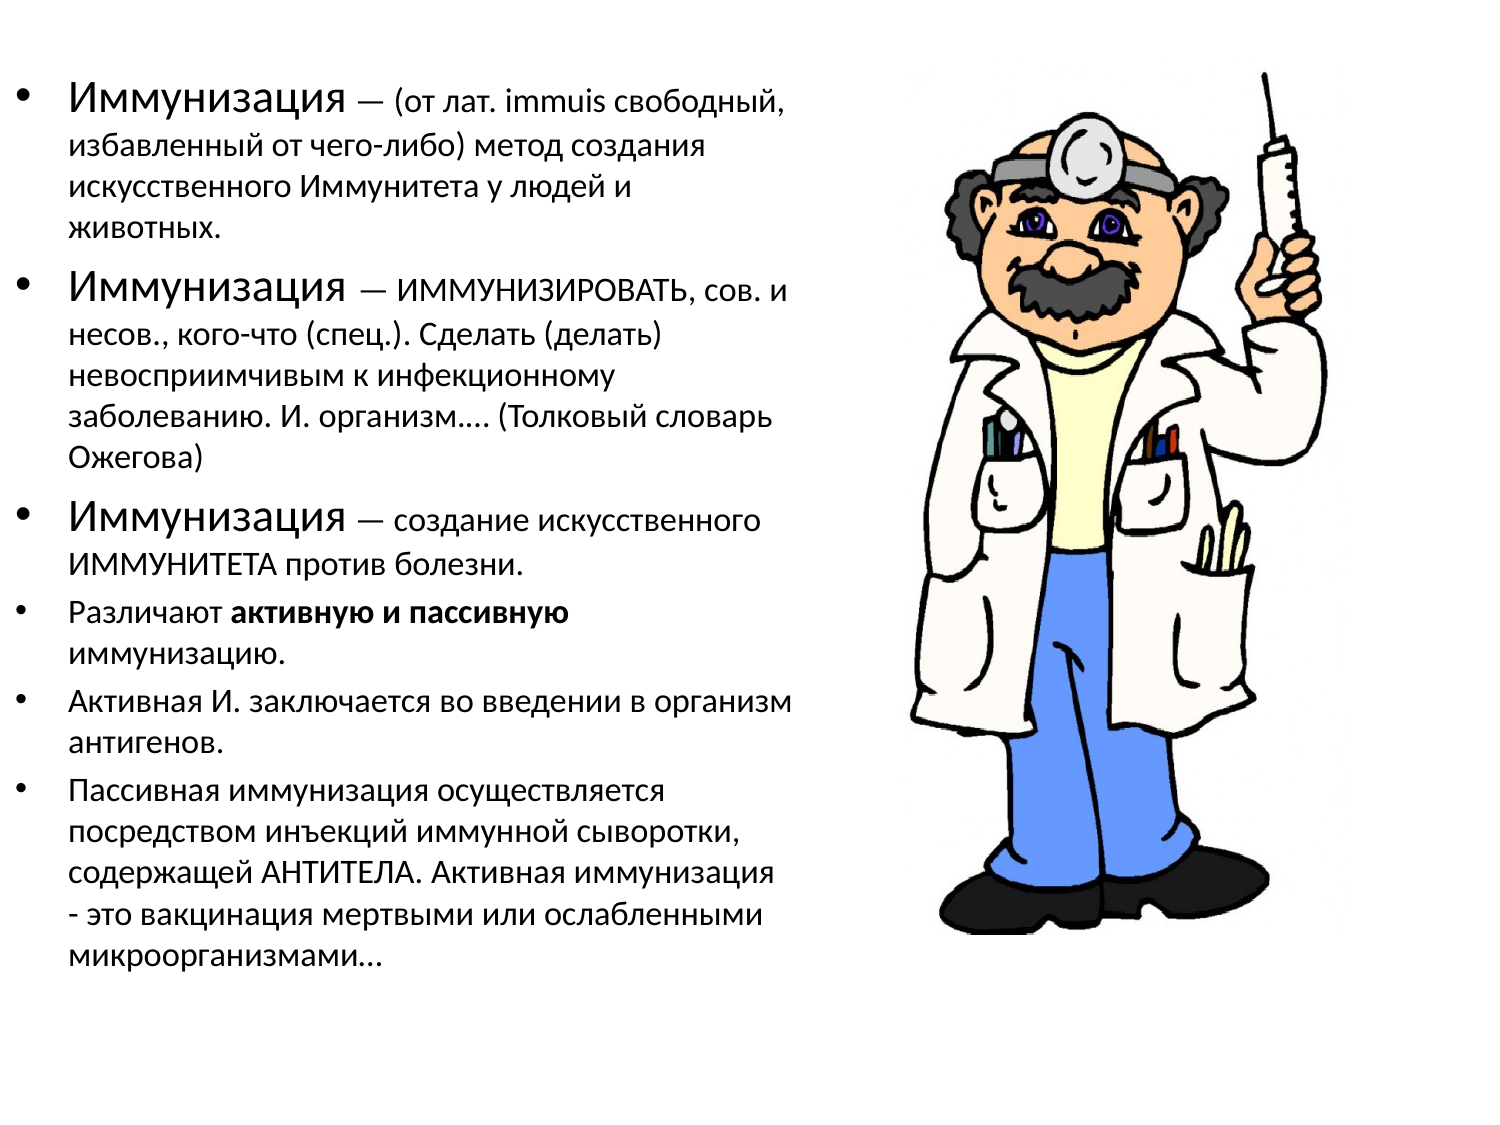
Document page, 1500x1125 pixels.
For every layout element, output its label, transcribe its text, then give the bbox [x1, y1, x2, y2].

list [902, 58, 1349, 935]
list Иммунизация — (от лат. immuis свободный, избавленный от чего-либо) метод создания искусственного Иммунитета у людей и животных. Иммунизация — ИММУНИЗИРОВАТЬ, сов. и несов., кого-что (спец.). Сделать (делать) невосприимчивым к инфекционному заболеванию. И. организм.… (Толковый словарь Ожегова) Иммунизация — создание искусственного ИММУНИТЕТА против болезни. Различают активную и пассивную иммунизацию. Активная И. заключается во введении в организм антигенов. Пассивная иммунизация осуществляется посредством инъекций иммунной сыворотки, содержащей АНТИТЕЛА. Активная иммунизация - это вакцинация мертвыми или ослабленными микроорганизмами… [0, 58, 809, 1125]
